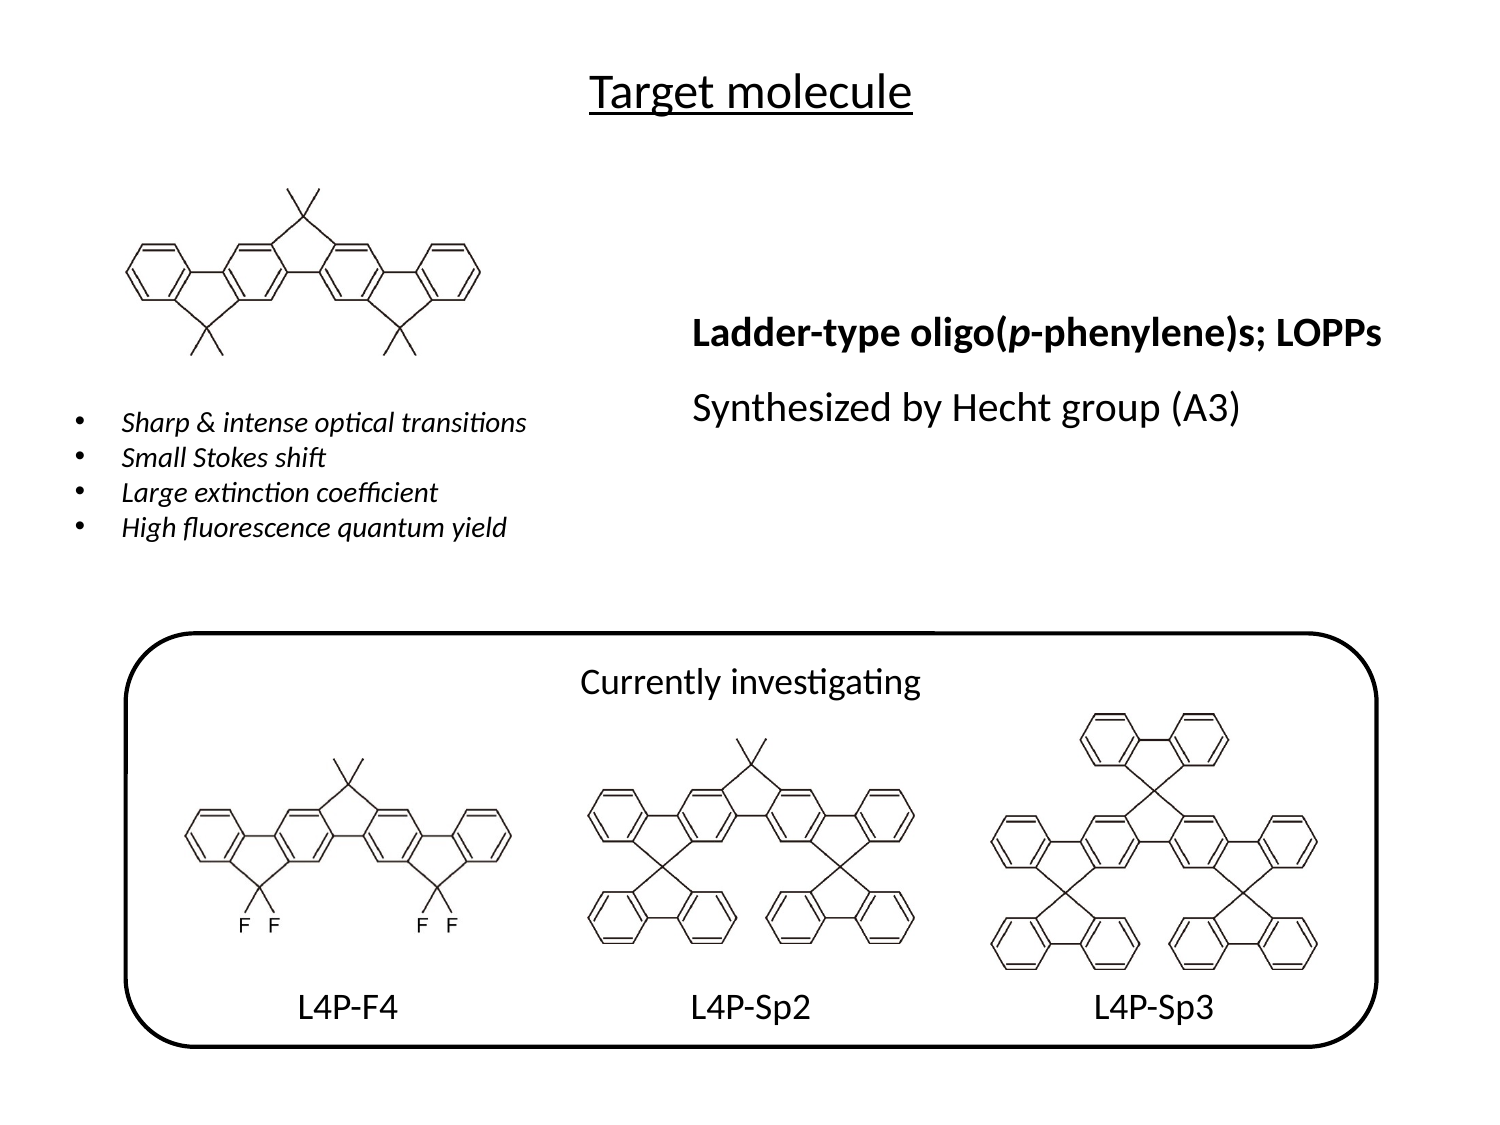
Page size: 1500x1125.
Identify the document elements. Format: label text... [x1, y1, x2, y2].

text_box Sharp & intense optical transitions Small Stokes shift Large extinction coefficient High fluorescence quantum yield [59, 395, 543, 551]
text_box Target molecule [574, 50, 928, 126]
picture [125, 188, 481, 356]
text_box L4P-Sp3 [1079, 977, 1230, 1035]
picture [587, 738, 916, 944]
picture [990, 713, 1319, 970]
picture [183, 758, 512, 939]
text_box Currently investigating [565, 649, 937, 710]
text_box L4P-Sp2 [675, 974, 827, 1035]
text_box L4P-F4 [282, 974, 414, 1035]
text_box [123, 631, 1379, 1049]
text_box Ladder-type oligo(p-phenylene)s; LOPPs Synthesized by Hecht group (A3) [677, 271, 1398, 437]
